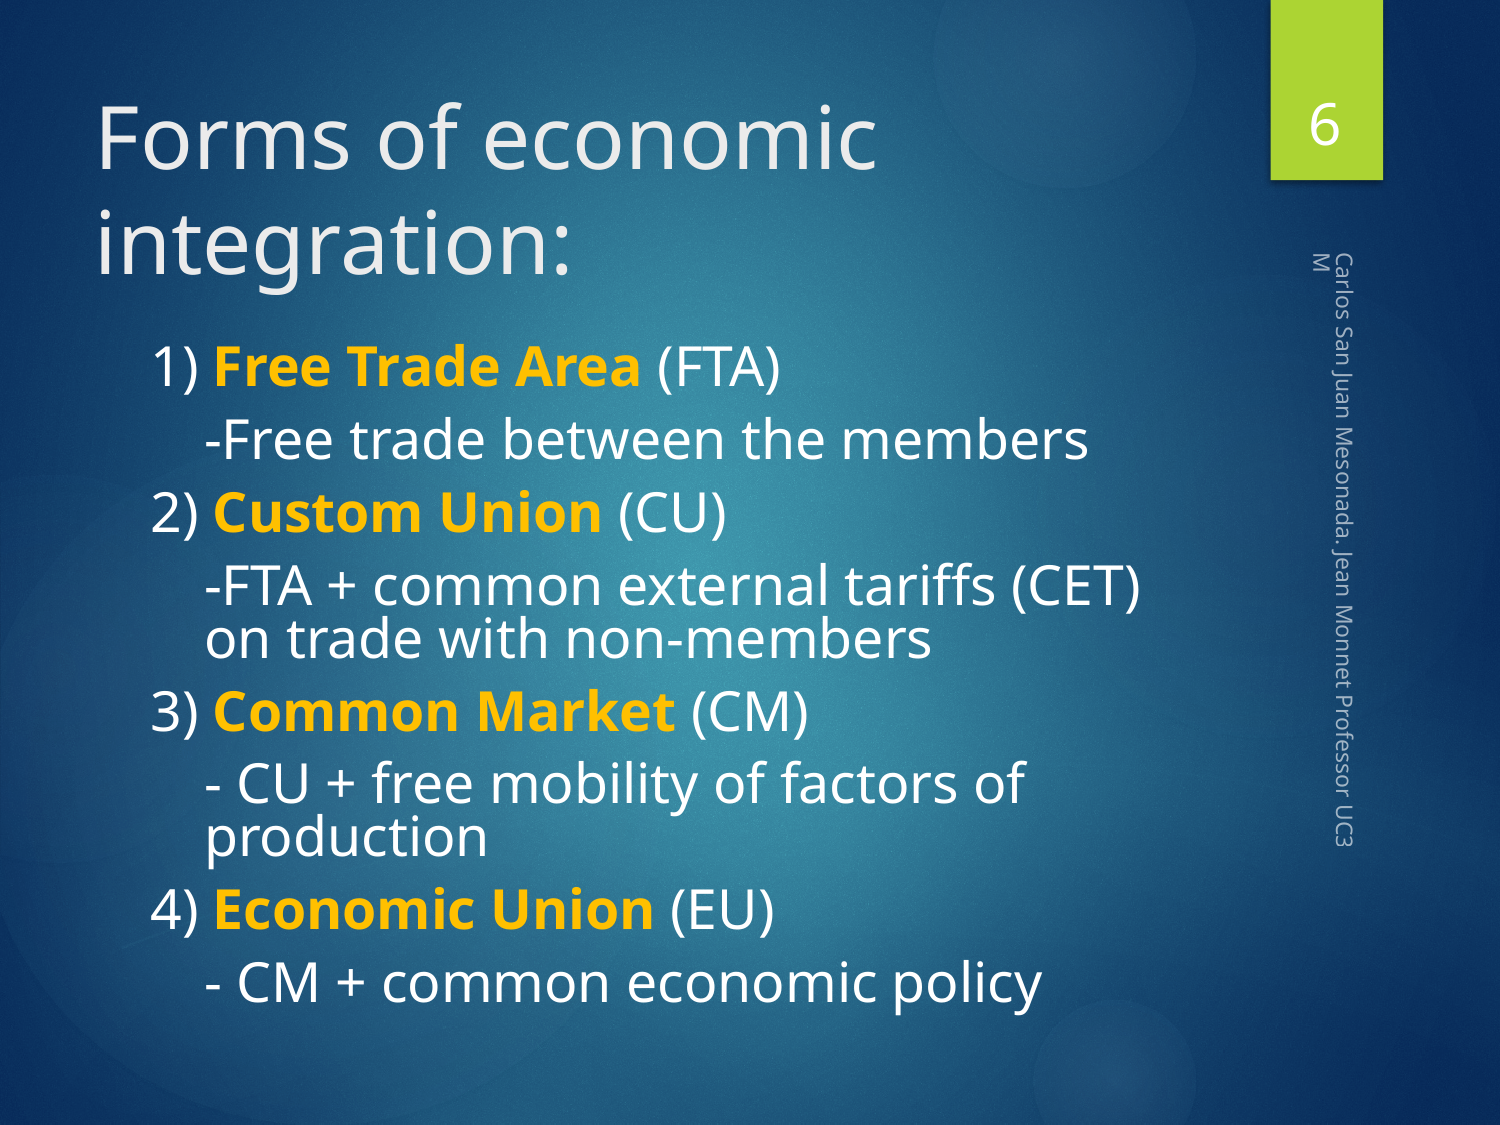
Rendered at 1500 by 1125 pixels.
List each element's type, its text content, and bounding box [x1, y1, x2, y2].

title Forms of economic integration: [79, 74, 1237, 304]
footer Carlos San Juan Mesonada. Jean Monnet Professor UC3M [1320, 237, 1358, 871]
list 1) Free Trade Area (FTA) -Free trade between the members 2) Custom Union (CU) -FTA + common external tariffs (CET) on trade with non-members 3) Common Market (CM) - CU + free mobility of factors of production 4) Economic Union (EU) - CM + common economic policy [135, 336, 1237, 1025]
slide_number 6 [1273, 48, 1378, 175]
